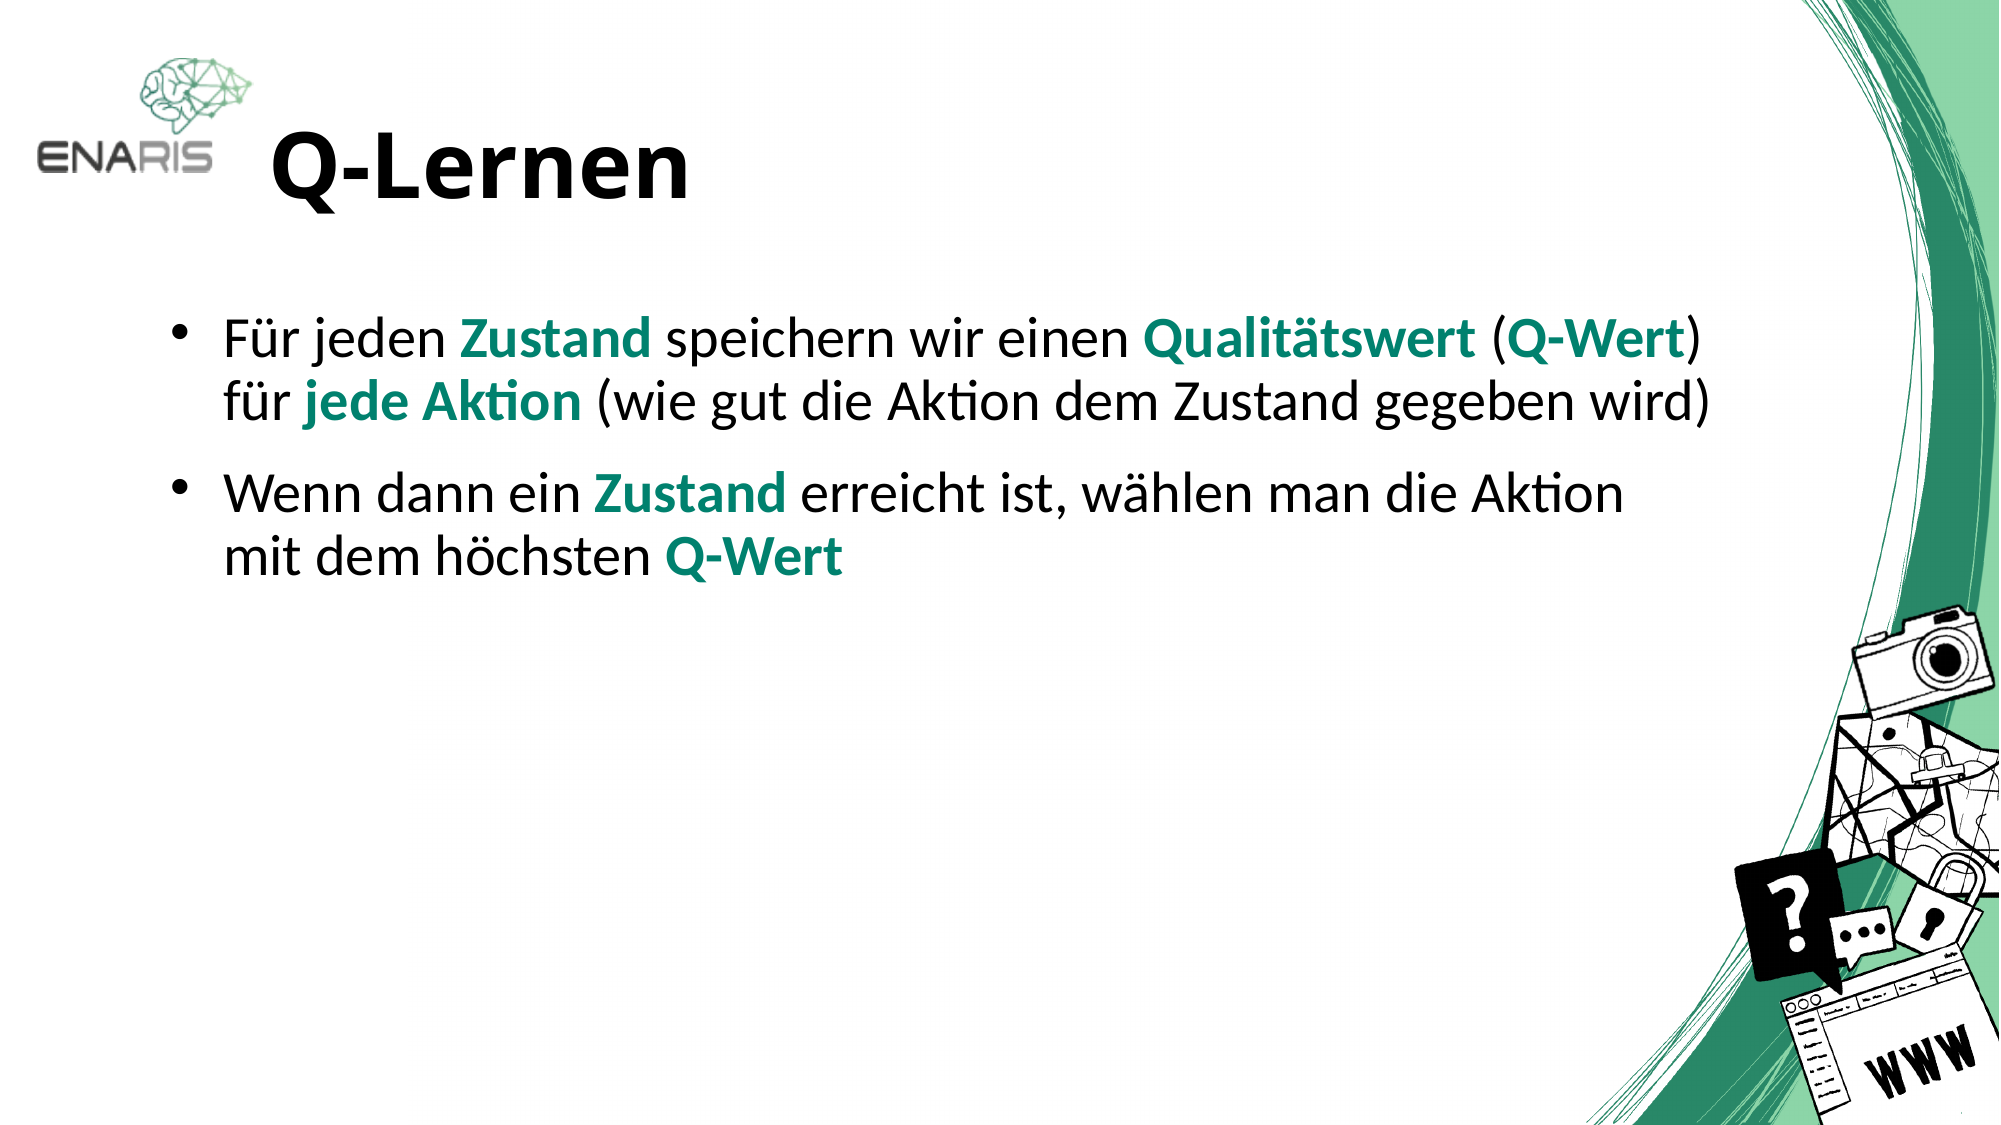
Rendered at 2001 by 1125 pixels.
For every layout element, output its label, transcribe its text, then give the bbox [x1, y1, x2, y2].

picture [37, 58, 254, 173]
title Q-Lernen [253, 59, 1863, 278]
picture [408, 0, 1999, 1125]
text_box Für jeden Zustand speichern wir einen Qualitätswert (Q-Wert) für jede Aktion (wie gut die Aktion dem Zustand gegeben wird) Wenn dann ein Zustand erreicht ist, wählen man die Aktion mit dem höchsten Q-Wert [137, 299, 1728, 1014]
